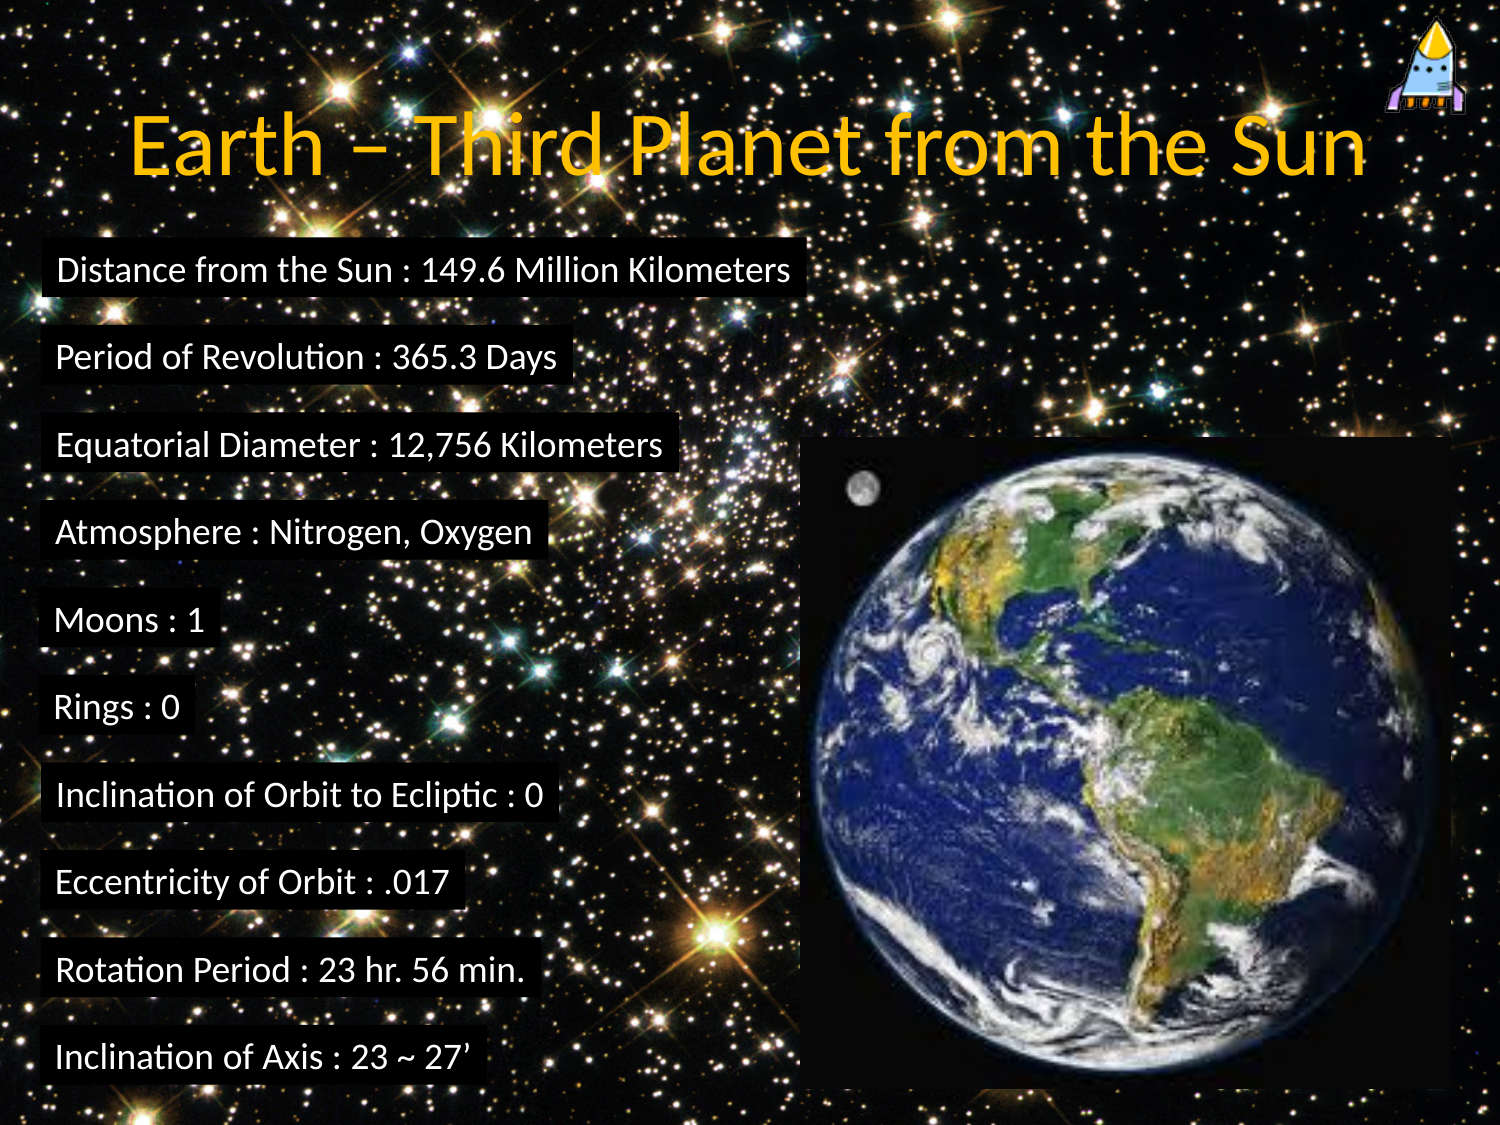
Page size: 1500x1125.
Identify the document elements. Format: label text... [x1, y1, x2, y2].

text_box Inclination of Axis : 23 ~ 27’ [39, 1024, 487, 1085]
title Earth – Third Planet from the Sun [75, 45, 1425, 233]
text_box Distance from the Sun : 149.6 Million Kilometers [41, 237, 807, 298]
picture [0, 0, 1500, 1125]
text_box Atmosphere : Nitrogen, Oxygen [40, 499, 549, 560]
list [799, 437, 1451, 1089]
text_box Rotation Period : 23 hr. 56 min. [40, 937, 542, 998]
text_box Inclination of Orbit to Ecliptic : 0 [41, 762, 560, 823]
text_box Eccentricity of Orbit : .017 [40, 849, 466, 910]
text_box Moons : 1 [38, 587, 221, 648]
text_box Rings : 0 [38, 674, 196, 735]
text_box Equatorial Diameter : 12,756 Kilometers [41, 412, 679, 473]
text_box Period of Revolution : 365.3 Days [40, 324, 573, 385]
